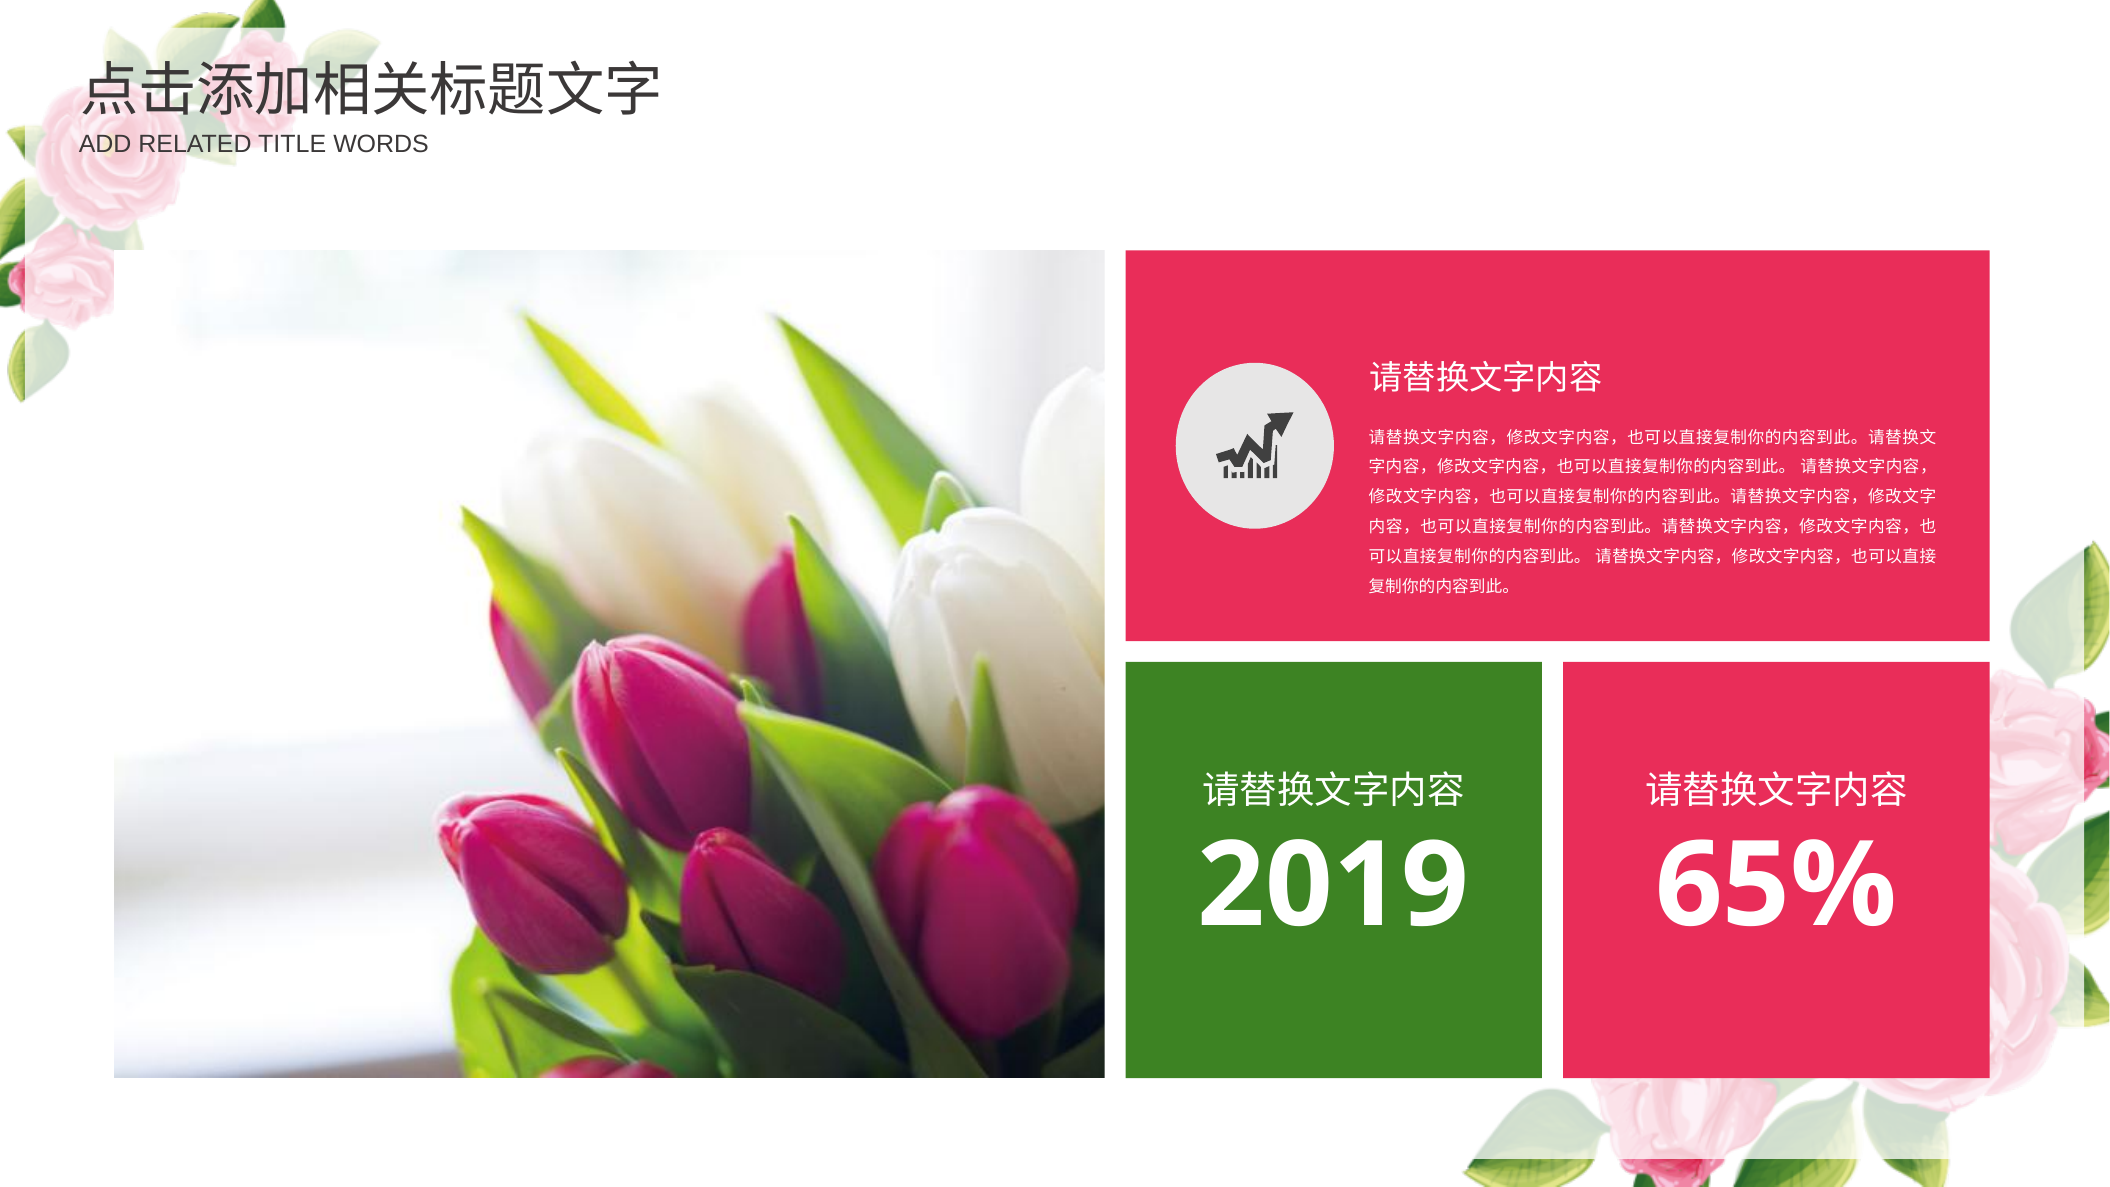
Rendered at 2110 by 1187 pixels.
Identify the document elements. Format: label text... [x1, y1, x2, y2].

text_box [1563, 661, 1990, 1079]
picture [0, 0, 2110, 1187]
text_box ADD RELATED TITLE WORDS [62, 119, 446, 166]
text_box [113, 250, 1106, 1079]
text_box 点击添加相关标题文字 [64, 43, 679, 130]
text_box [1125, 661, 1543, 1079]
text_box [1125, 250, 1990, 642]
